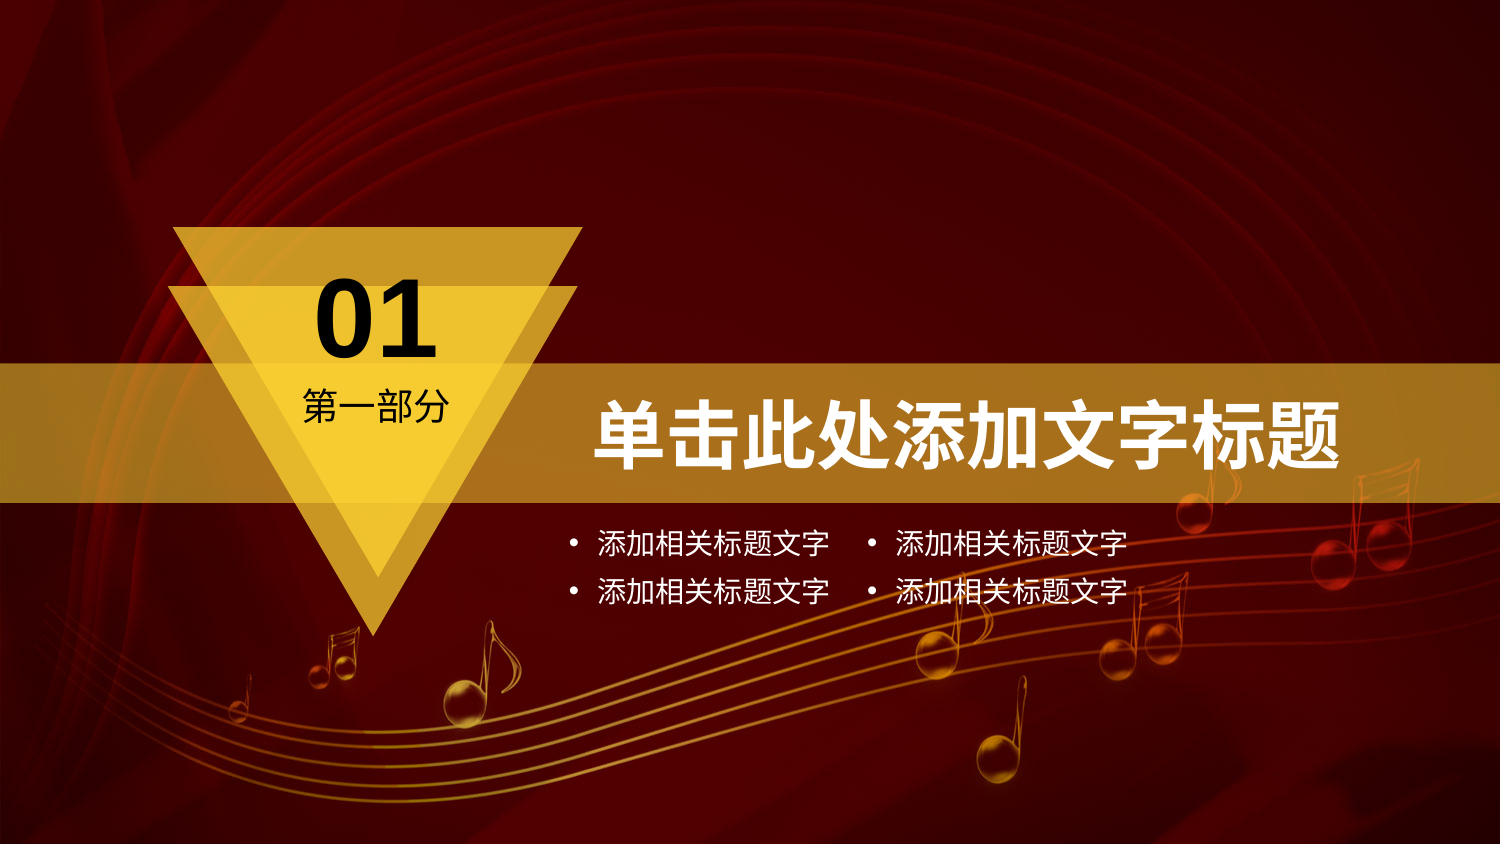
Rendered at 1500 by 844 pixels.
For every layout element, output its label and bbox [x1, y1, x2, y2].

picture [0, 0, 1500, 844]
text_box [248, 245, 504, 429]
